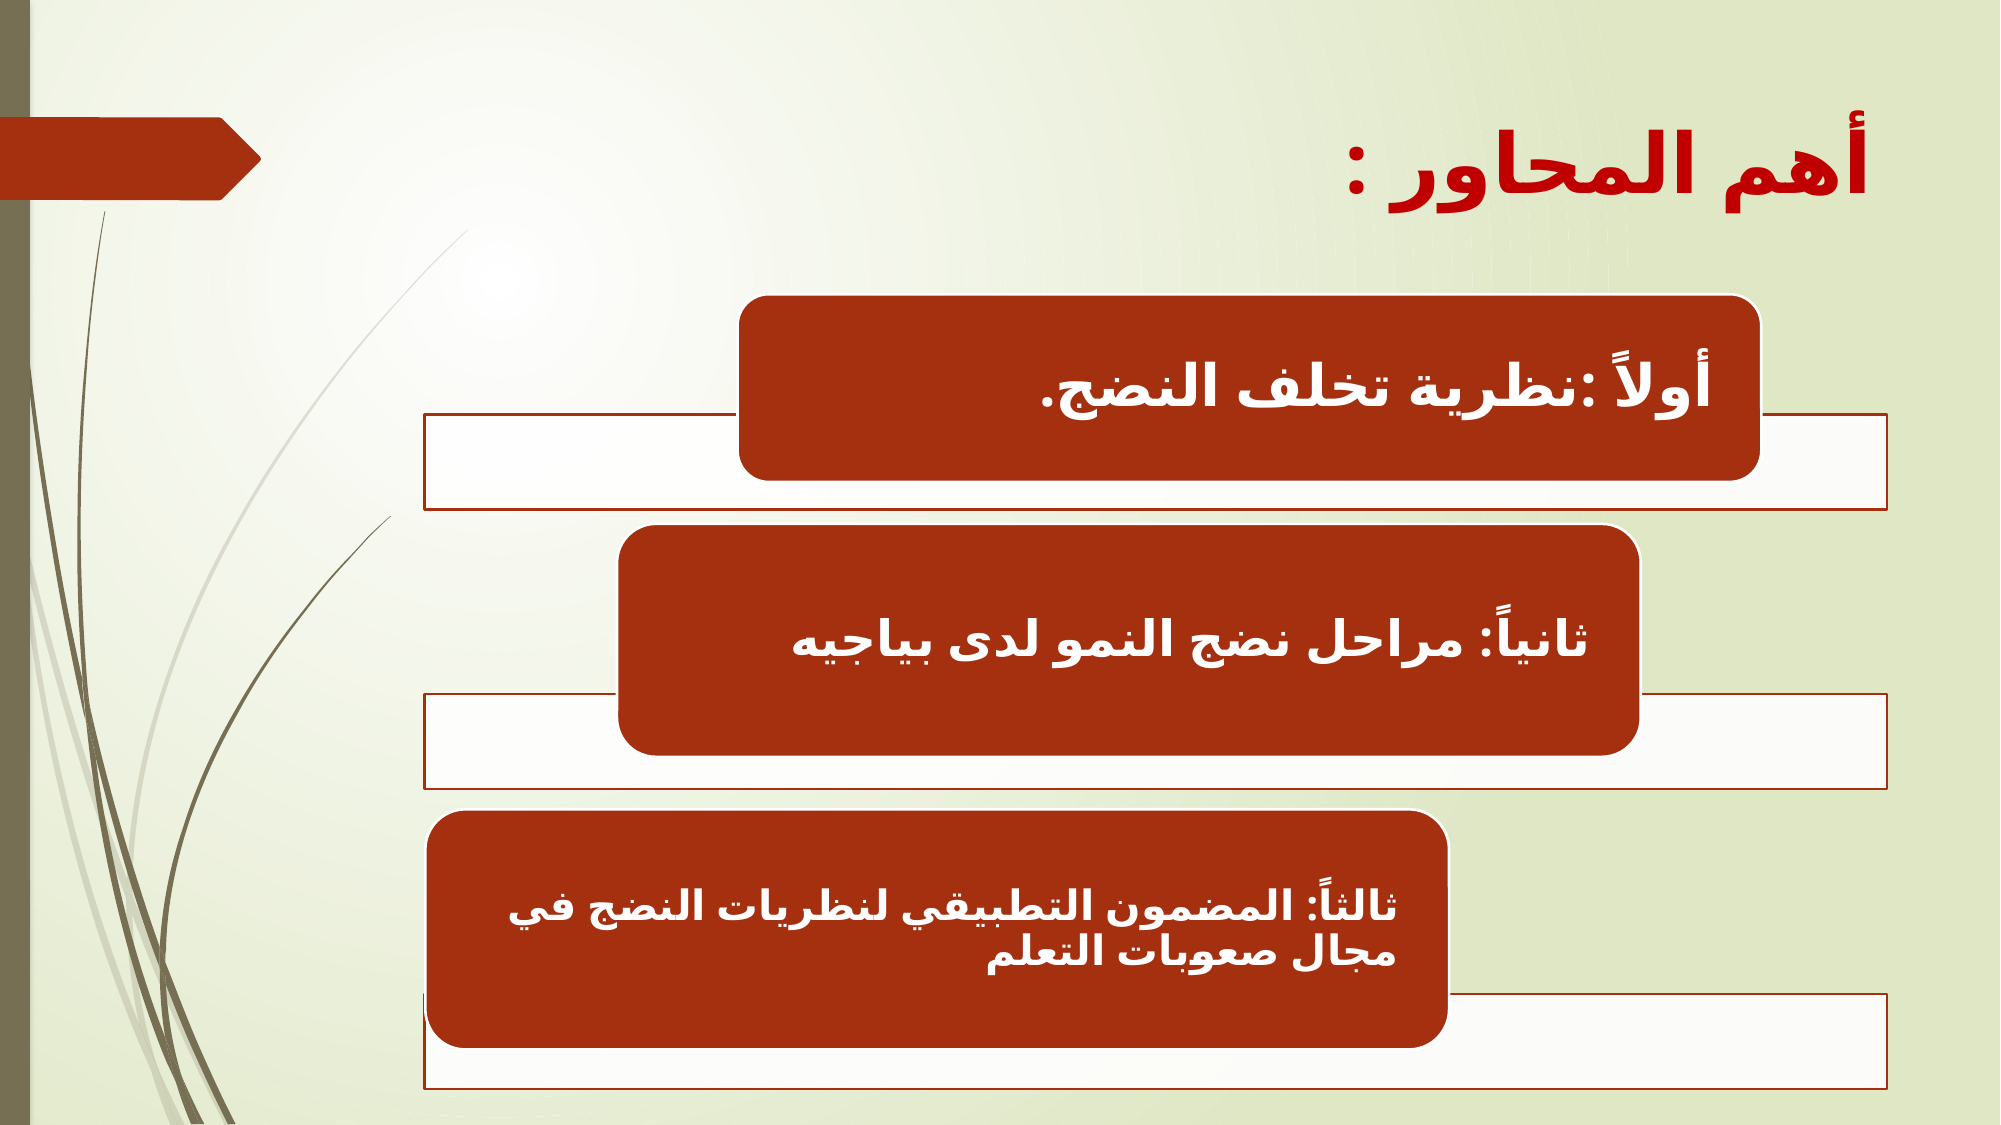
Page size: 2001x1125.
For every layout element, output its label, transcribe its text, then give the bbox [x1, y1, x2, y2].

title أهم المحاور : [425, 102, 1888, 262]
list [424, 262, 1888, 1096]
